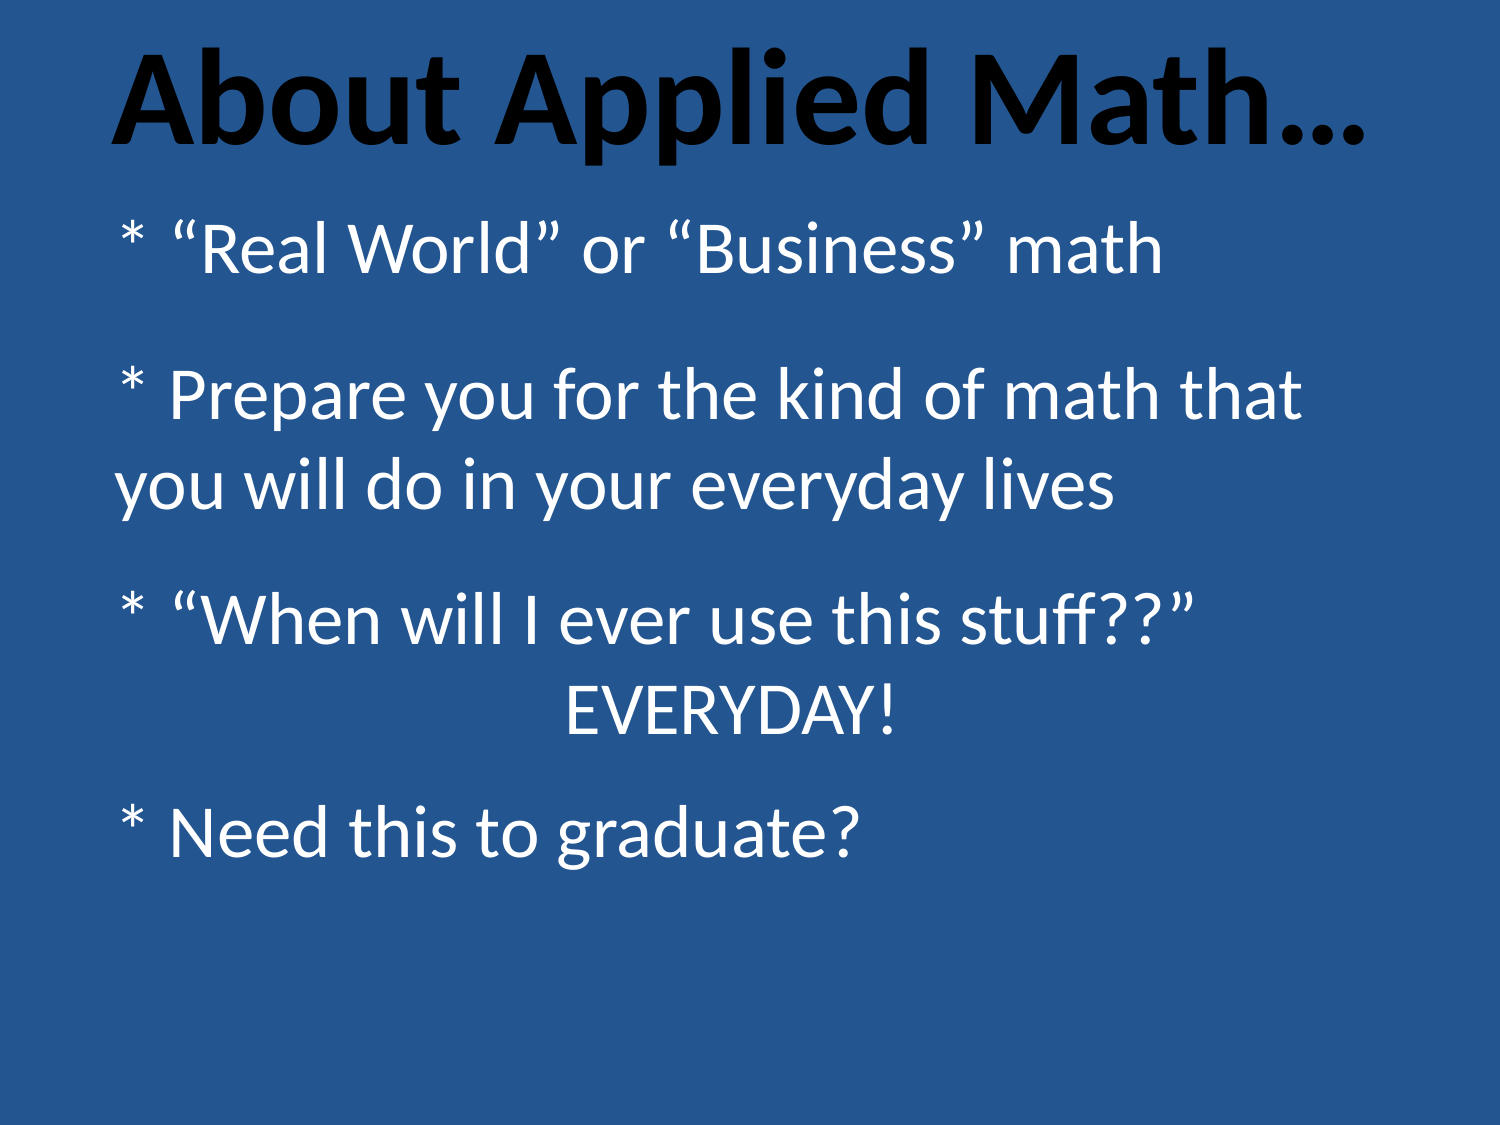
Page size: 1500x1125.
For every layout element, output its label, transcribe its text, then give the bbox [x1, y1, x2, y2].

text_box * Prepare you for the kind of math that you will do in your everyday lives [99, 337, 1388, 533]
text_box * Need this to graduate? [99, 774, 1388, 880]
text_box * “Real World” or “Business” math [99, 190, 1388, 296]
text_box * “When will I ever use this stuff??” EVERYDAY! [99, 562, 1388, 758]
text_box About Applied Math… [87, 0, 1398, 180]
